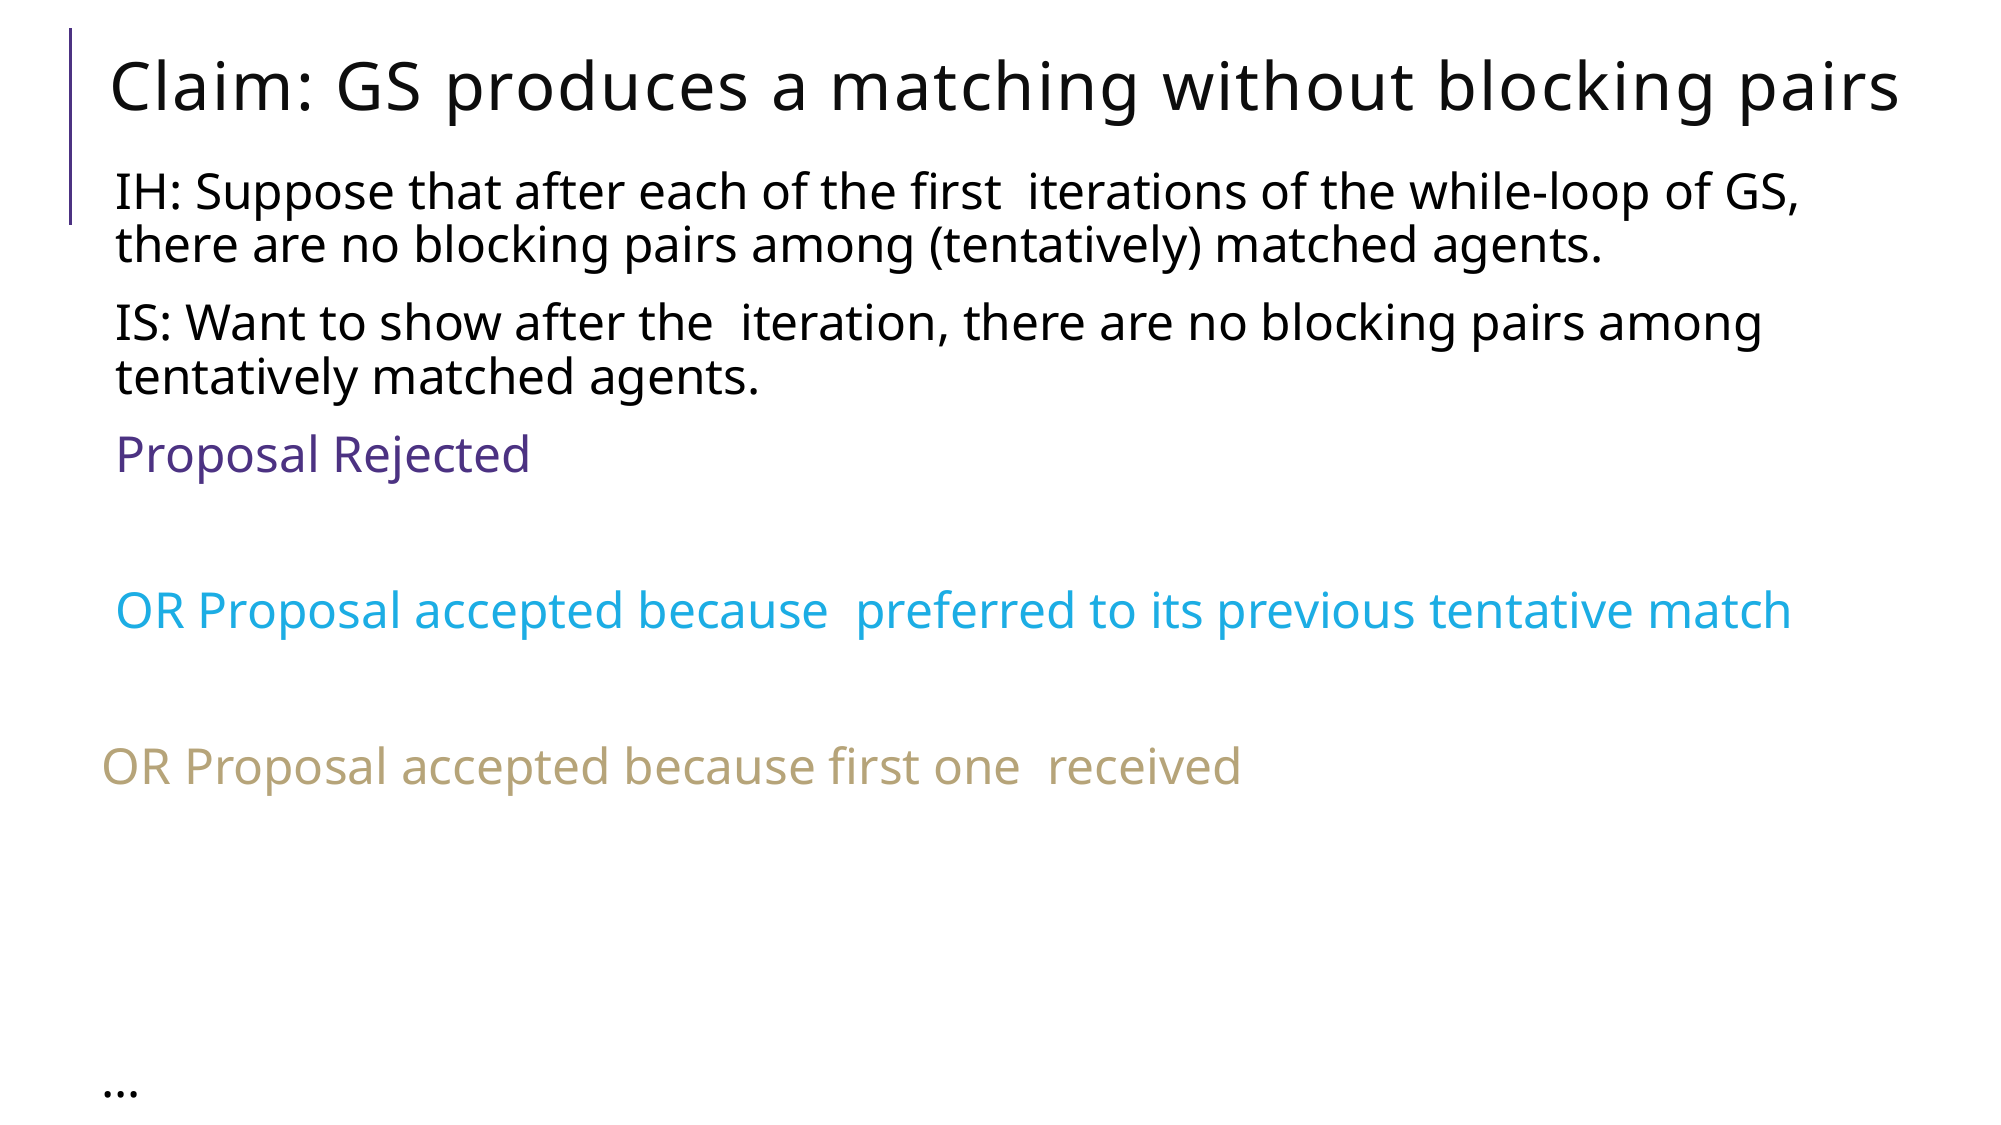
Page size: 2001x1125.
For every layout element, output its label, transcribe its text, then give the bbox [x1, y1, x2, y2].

title Claim: GS produces a matching without blocking pairs [94, 43, 1930, 140]
